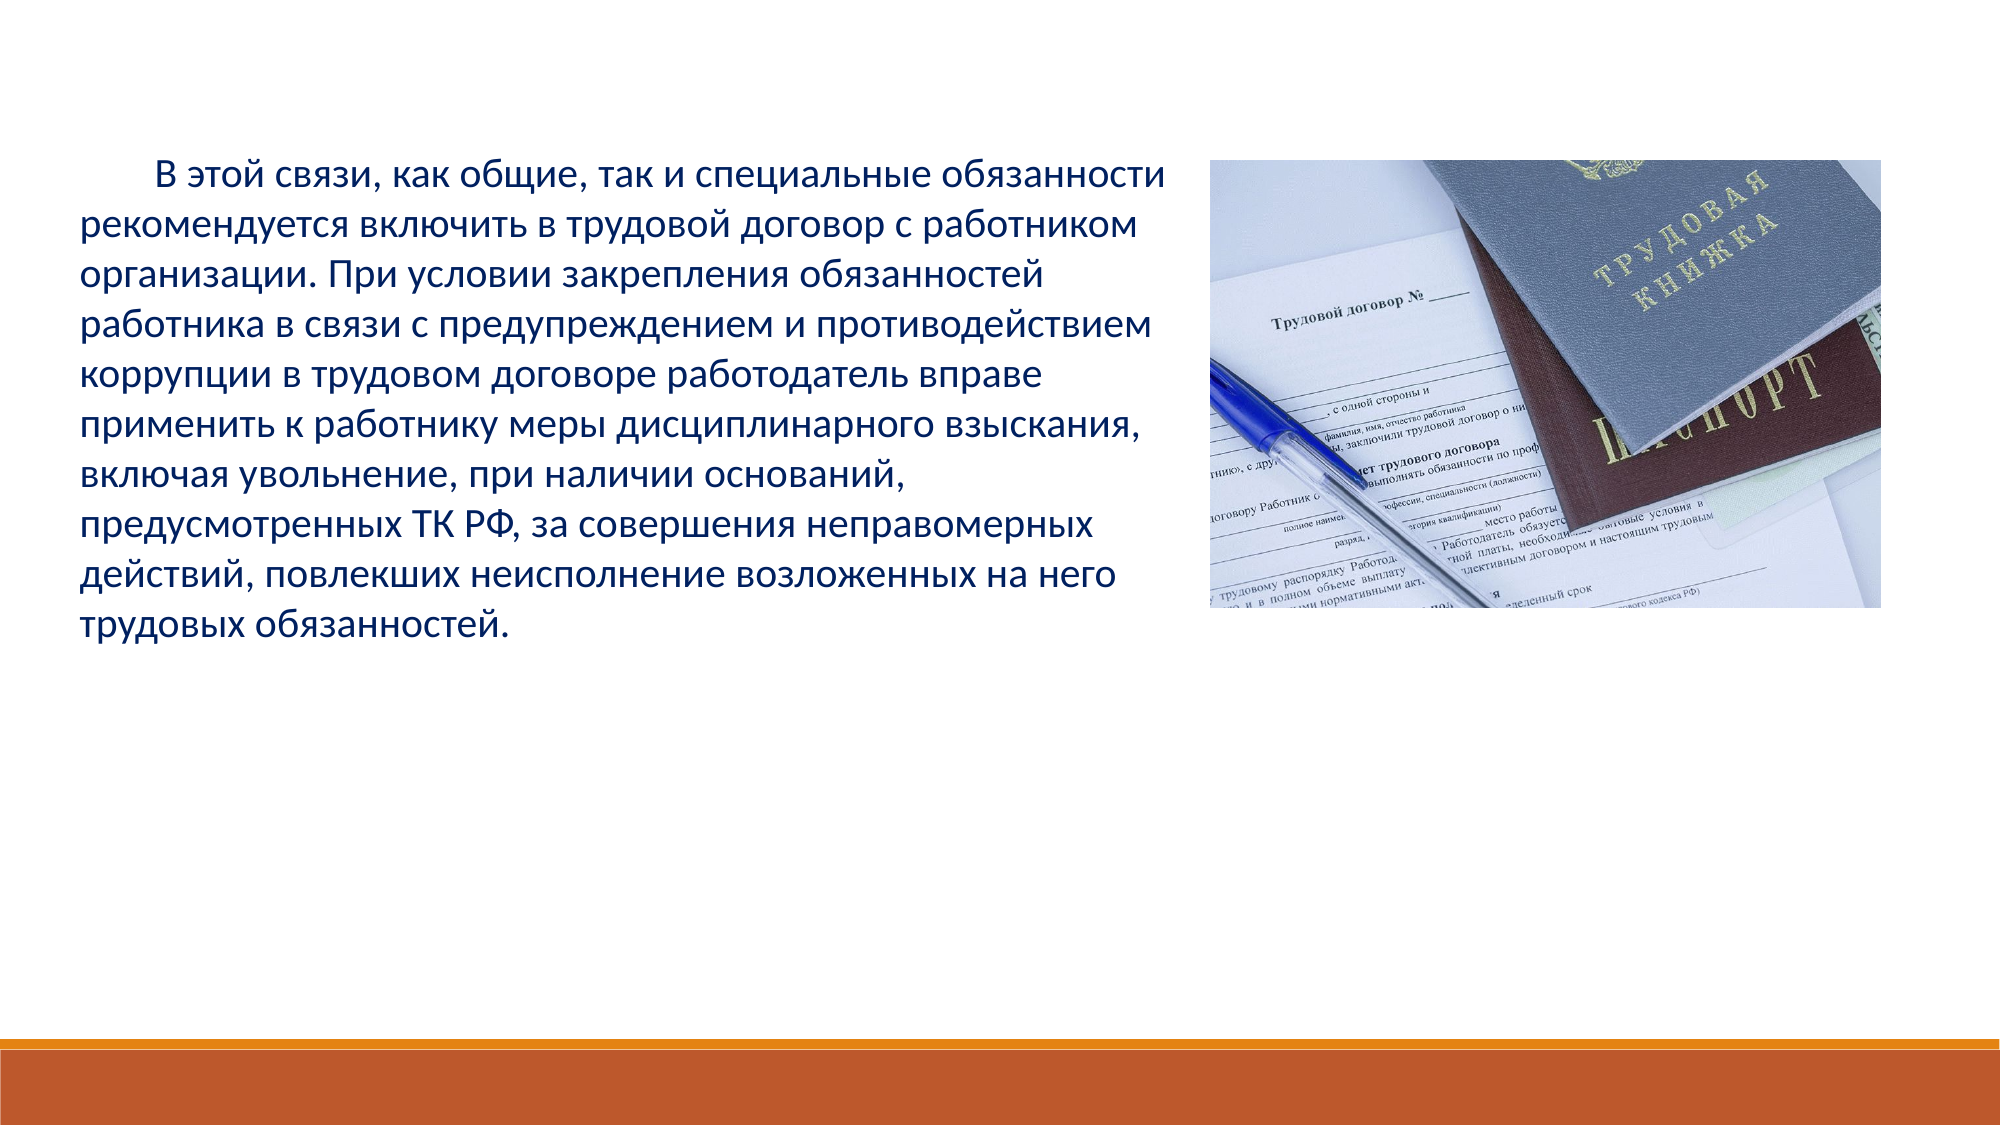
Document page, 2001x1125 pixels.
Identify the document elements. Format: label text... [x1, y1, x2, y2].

text_box В этой связи, как общие, так и специальные обязанности рекомендуется включить в трудовой договор с работником организации. При условии закрепления обязанностей работника в связи с предупреждением и противодействием коррупции в трудовом договоре работодатель вправе применить к работнику меры дисциплинарного взыскания, включая увольнение, при наличии оснований, предусмотренных ТК РФ, за совершения неправомерных действий, повлекших неисполнение возложенных на него трудовых обязанностей. [64, 138, 1253, 653]
picture [1210, 160, 1882, 609]
